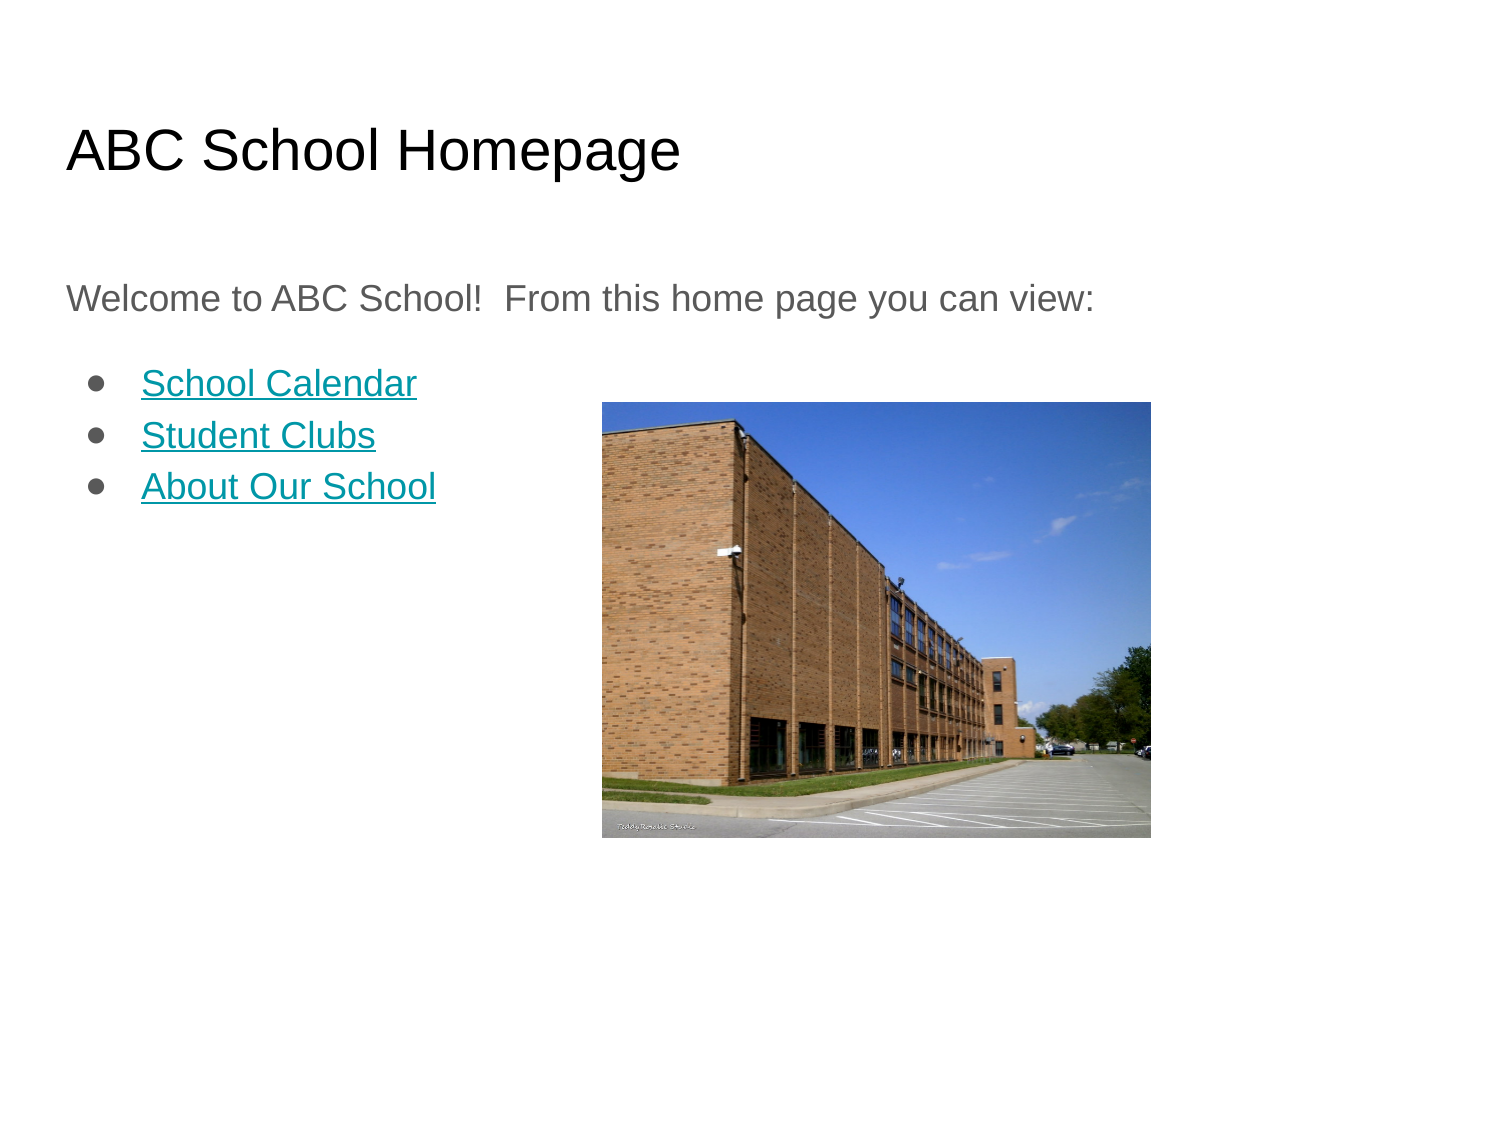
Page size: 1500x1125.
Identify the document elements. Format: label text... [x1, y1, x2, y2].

title ABC School Homepage [51, 97, 1449, 223]
list Welcome to ABC School! From this home page you can view: School Calendar Student Clubs About Our School [51, 252, 1449, 1000]
picture [602, 402, 1151, 838]
